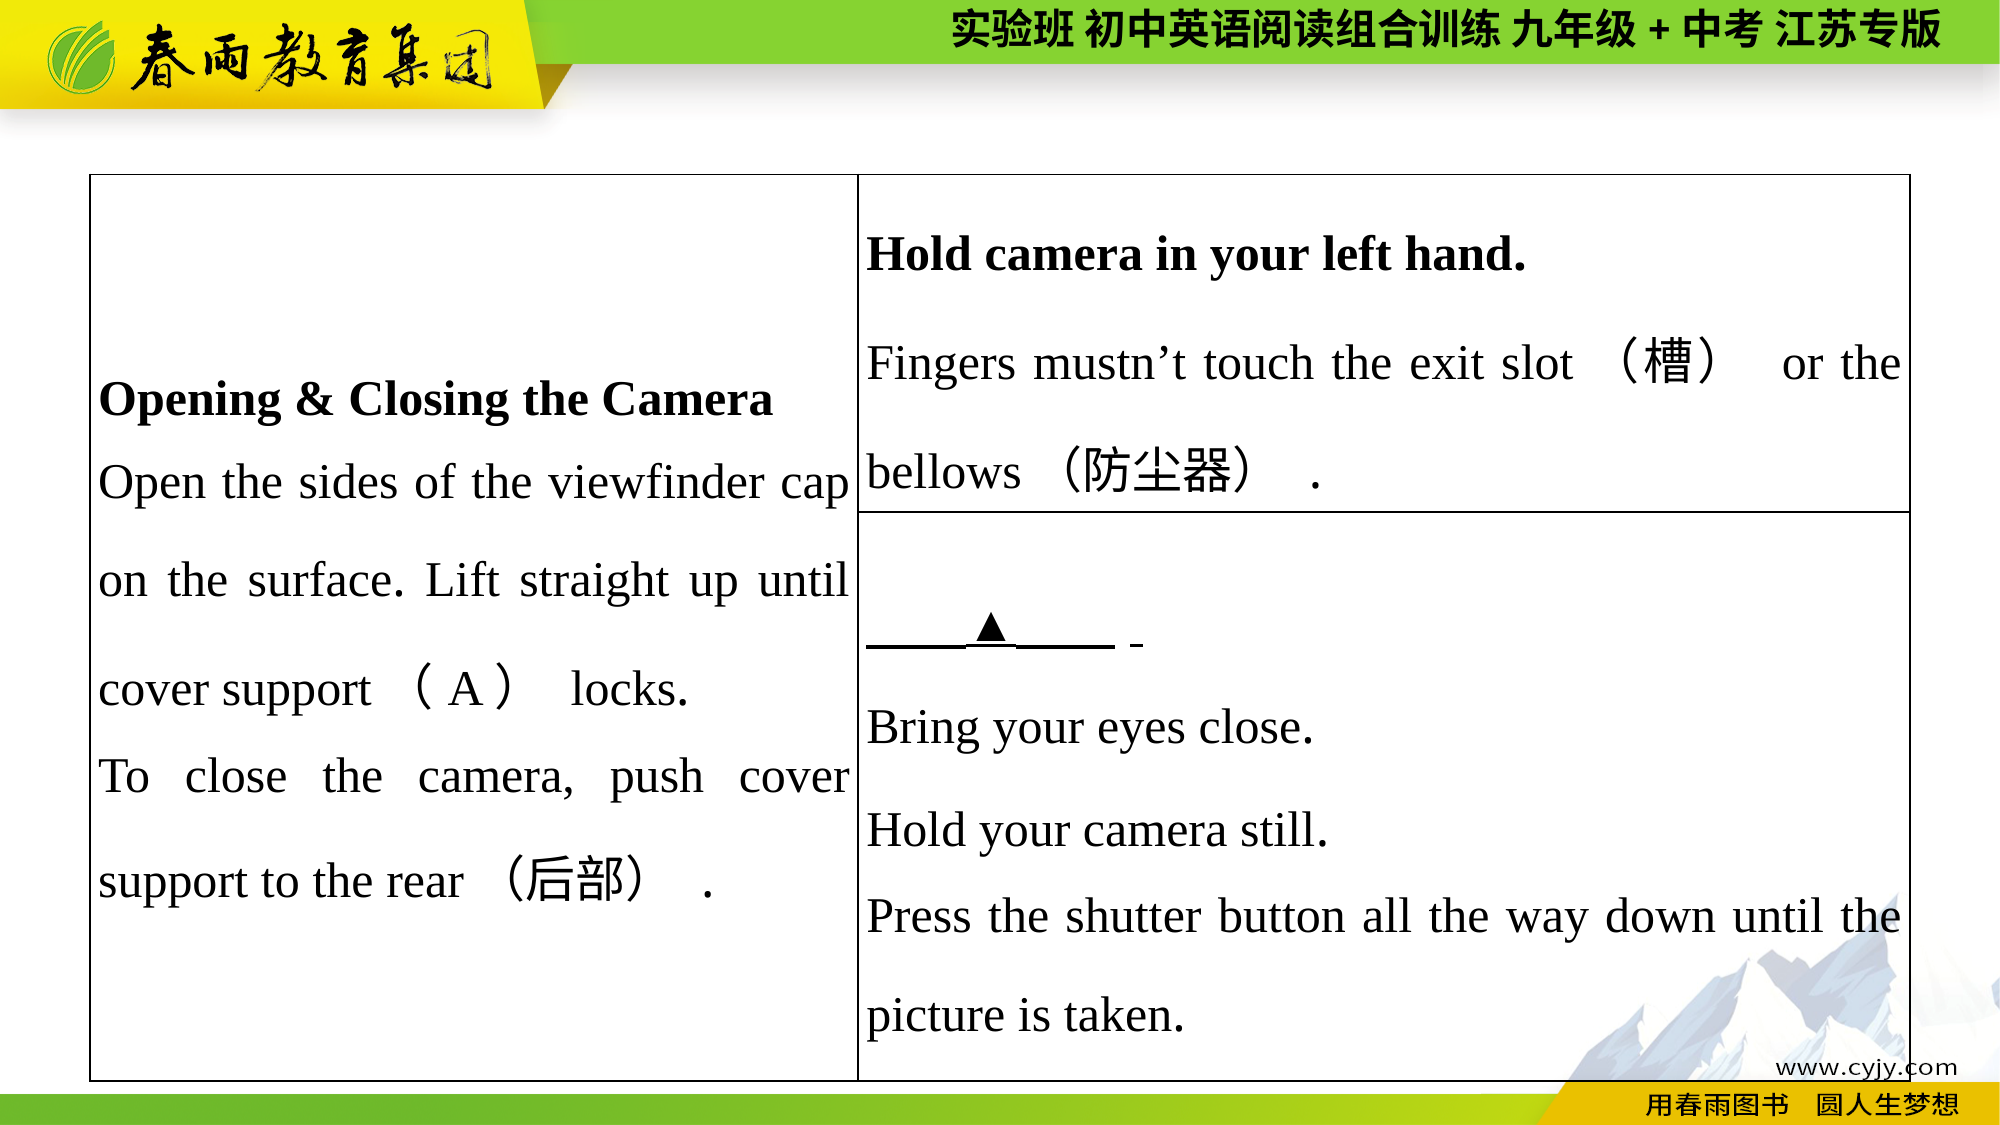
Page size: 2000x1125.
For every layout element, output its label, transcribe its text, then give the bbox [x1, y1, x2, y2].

table_header Opening & Closing the Camera Open the sides of the viewfinder cap on the surface. Lift straight up until cover support（A） locks. To close the camera, push cover support to the rear（后部） . [91, 175, 857, 1080]
table_header Hold camera in your left hand. Fingers mustn’t touch the exit slot（槽） or the bellows（防尘器） . [859, 175, 1909, 511]
picture [0, 0, 2000, 1125]
table_cell ▲ . Bring your eyes close. Hold your camera still. Press the shutter button all the way down until the picture is taken. [859, 513, 1909, 1080]
